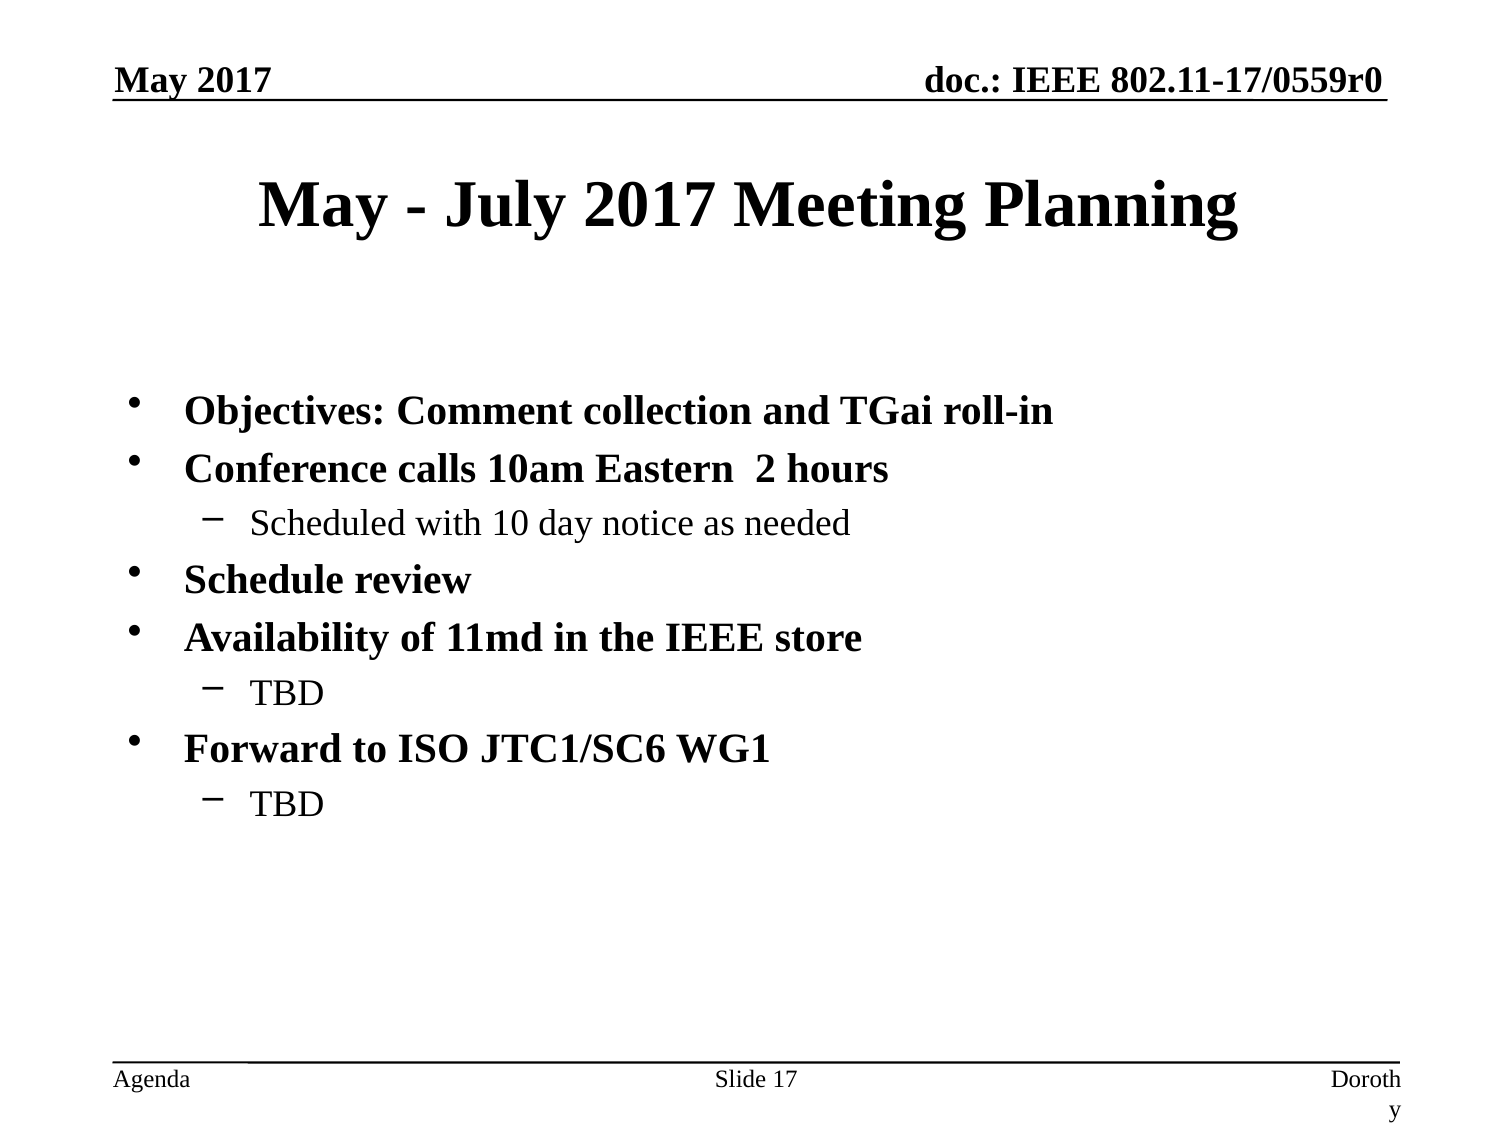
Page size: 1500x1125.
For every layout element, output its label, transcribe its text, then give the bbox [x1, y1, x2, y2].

list Objectives: Comment collection and TGai roll-in Conference calls 10am Eastern 2 hours Scheduled with 10 day notice as needed Schedule review Availability of 11md in the IEEE store TBD Forward to ISO JTC1/SC6 WG1 TBD [112, 375, 1388, 1025]
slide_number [114, 54, 425, 100]
footer Dorothy Stanley, HP Enterprise [1325, 1062, 1402, 1093]
title May - July 2017 Meeting Planning [112, 112, 1388, 288]
slide_number Slide 17 [712, 1062, 800, 1093]
